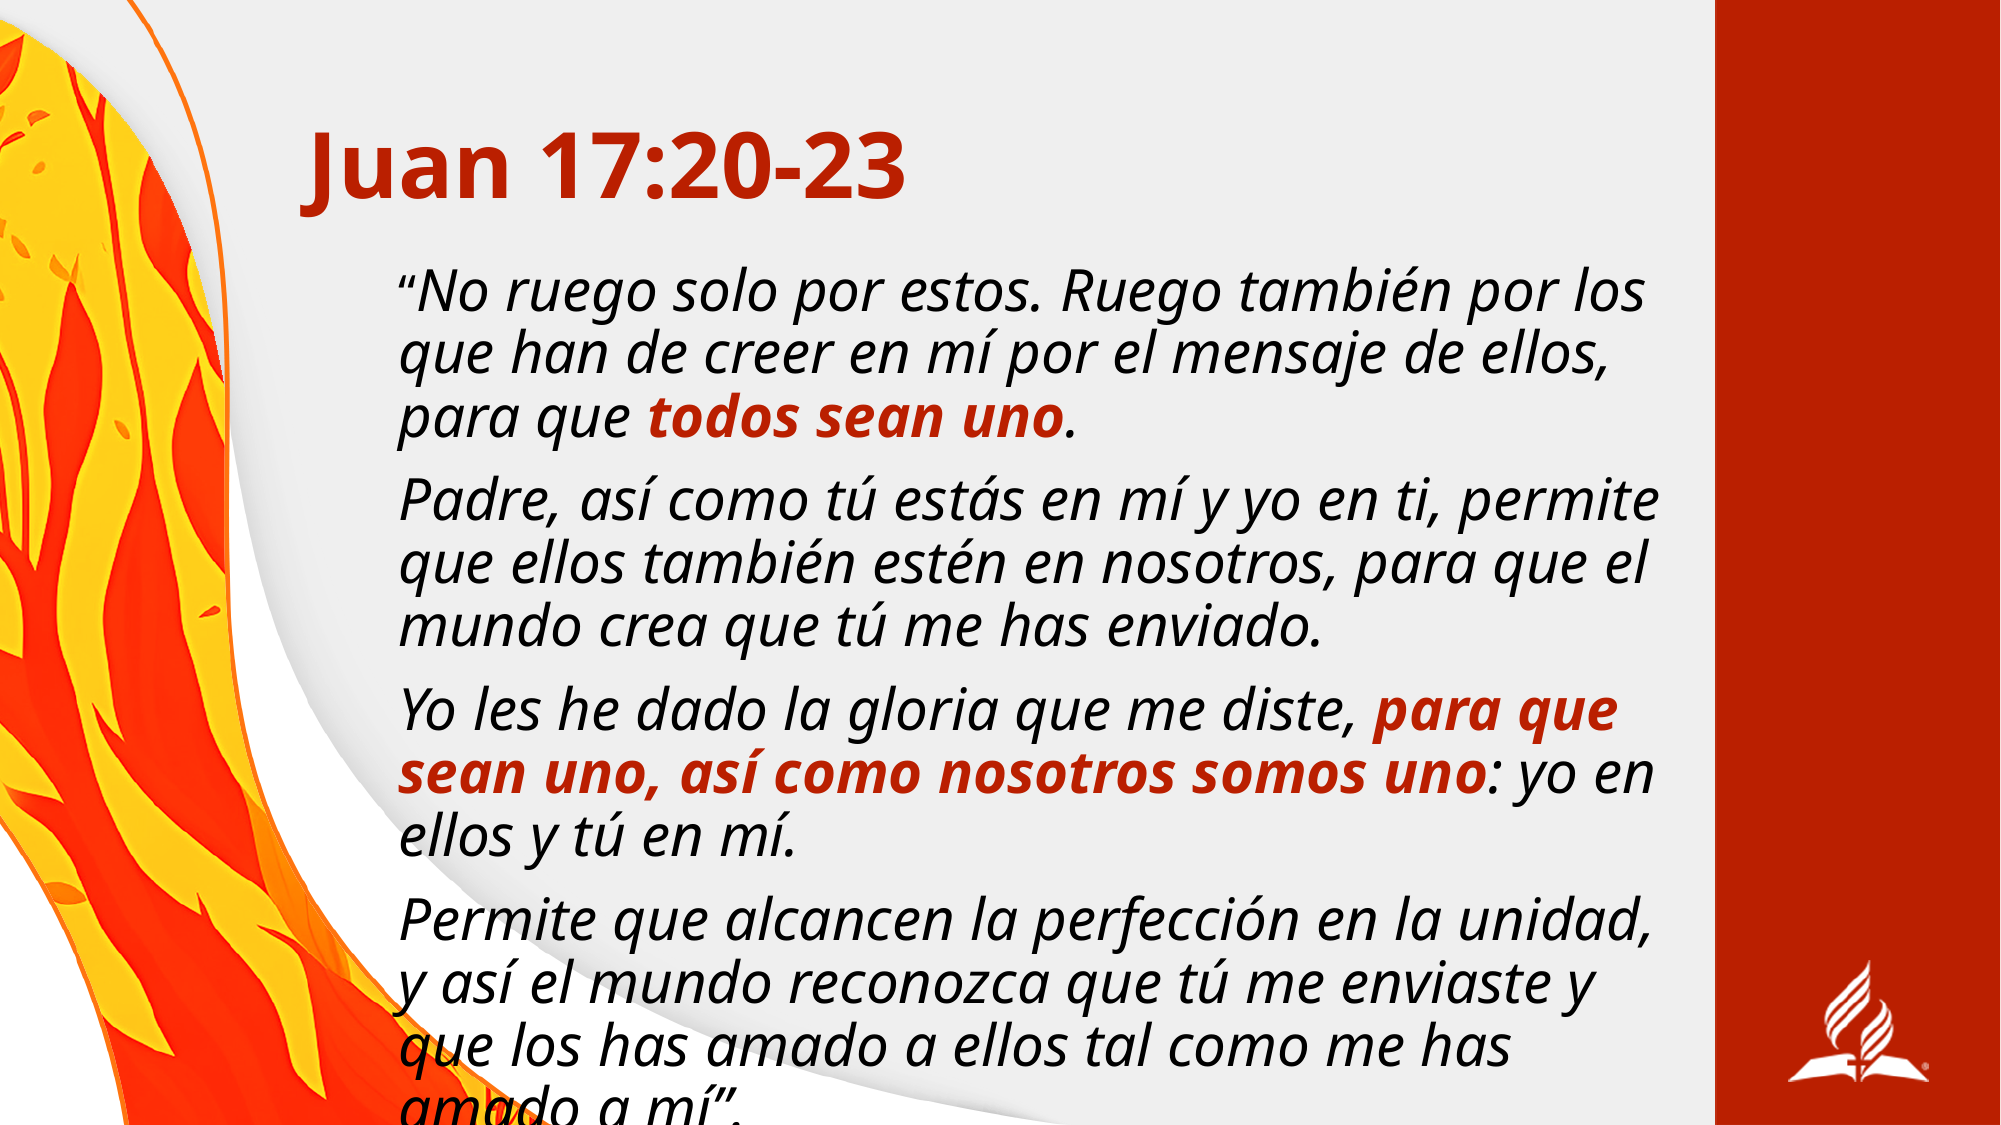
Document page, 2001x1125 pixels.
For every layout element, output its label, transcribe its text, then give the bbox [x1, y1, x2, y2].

title Juan 17:20-23 [292, 59, 1659, 278]
picture [0, 0, 2001, 1125]
list “No ruego solo por estos. Ruego también por los que han de creer en mí por el mensaje de ellos, para que todos sean uno. Padre, así como tú estás en mí y yo en ti, permite que ellos también estén en nosotros, para que el mundo crea que tú me has enviado. Yo les he dado la gloria que me diste, para que sean uno, así como nosotros somos uno: yo en ellos y tú en mí. Permite que alcancen la perfección en la unidad, y así el mundo reconozca que tú me enviaste y que los has amado a ellos tal como me has amado a mí”. [383, 253, 1700, 962]
